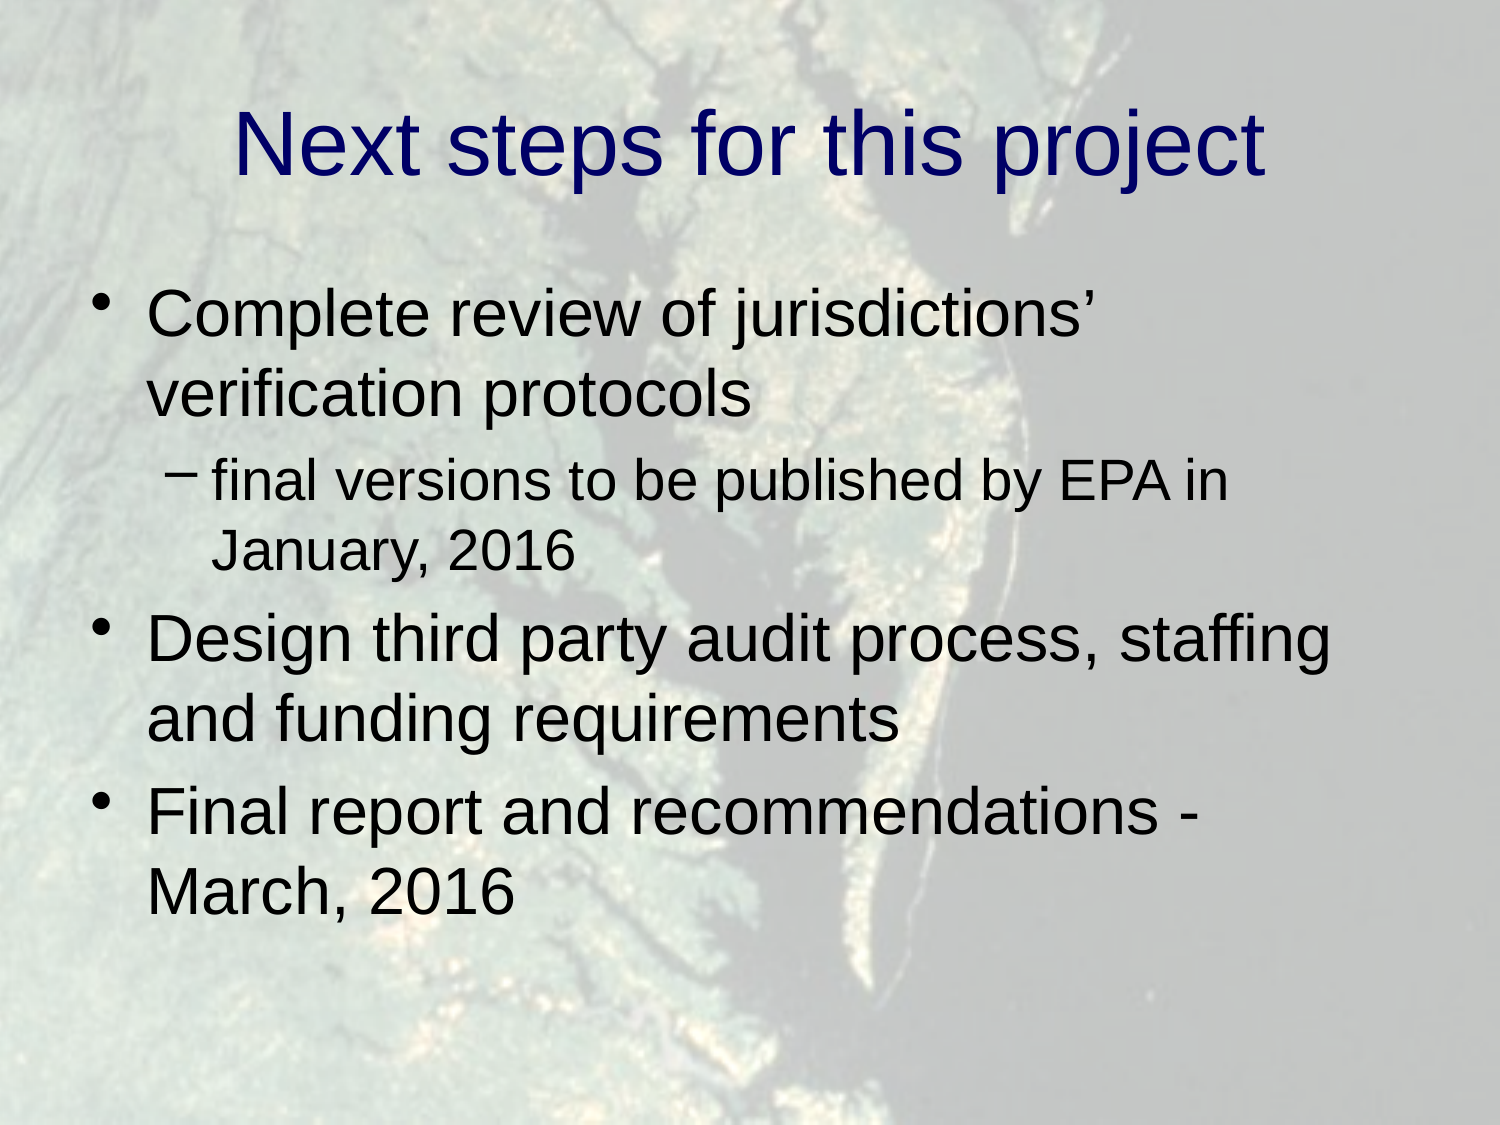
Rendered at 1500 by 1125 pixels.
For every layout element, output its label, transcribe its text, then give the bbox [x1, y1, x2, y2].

list Complete review of jurisdictions’ verification protocols final versions to be published by EPA in January, 2016 Design third party audit process, staffing and funding requirements Final report and recommendations - March, 2016 [75, 262, 1425, 1005]
title Next steps for this project [75, 45, 1425, 233]
